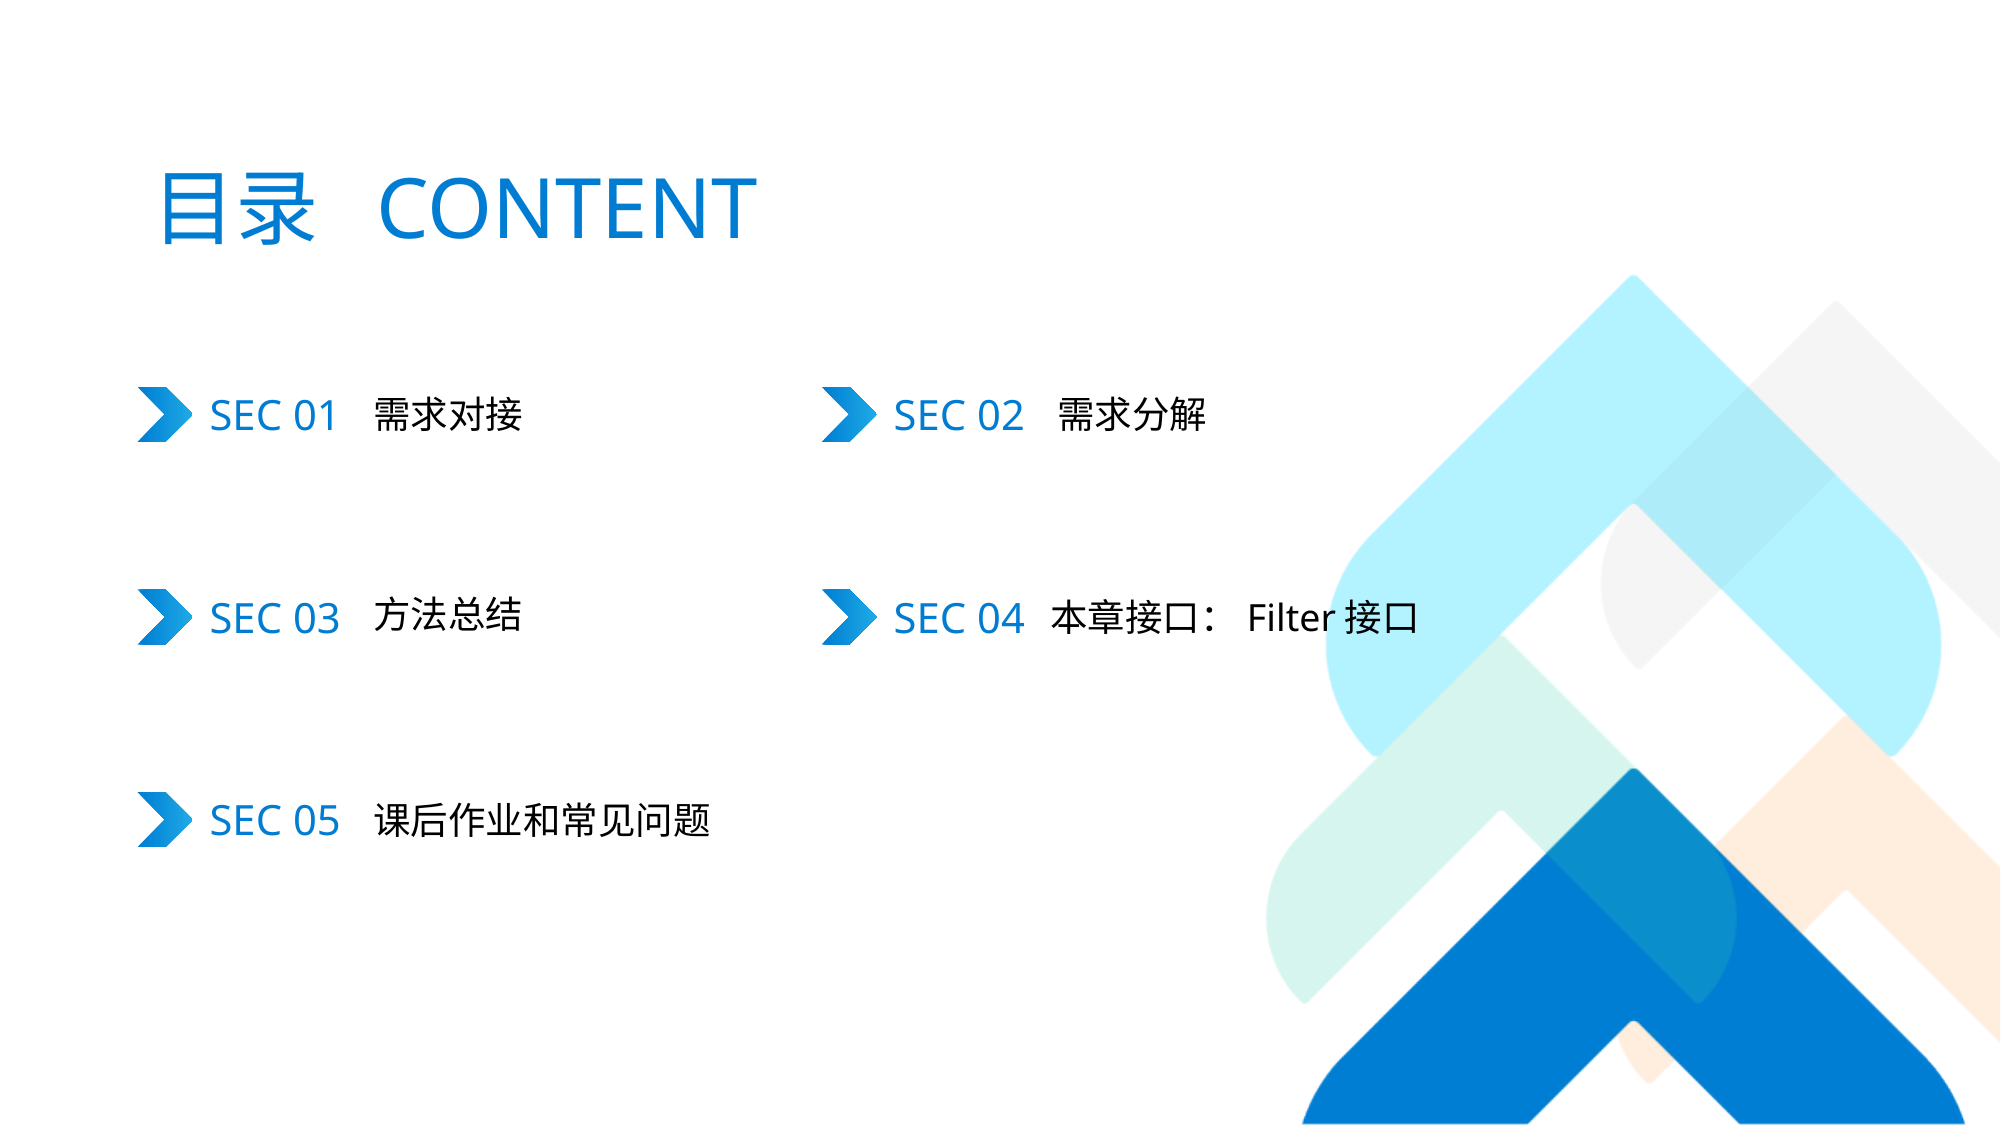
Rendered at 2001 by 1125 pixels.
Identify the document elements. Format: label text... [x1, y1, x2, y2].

title 目录 CONTENT [137, 145, 1863, 278]
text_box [821, 584, 1429, 650]
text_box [137, 381, 539, 448]
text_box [821, 381, 1223, 448]
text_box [137, 584, 539, 650]
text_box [137, 786, 726, 853]
picture [788, 139, 2001, 1125]
